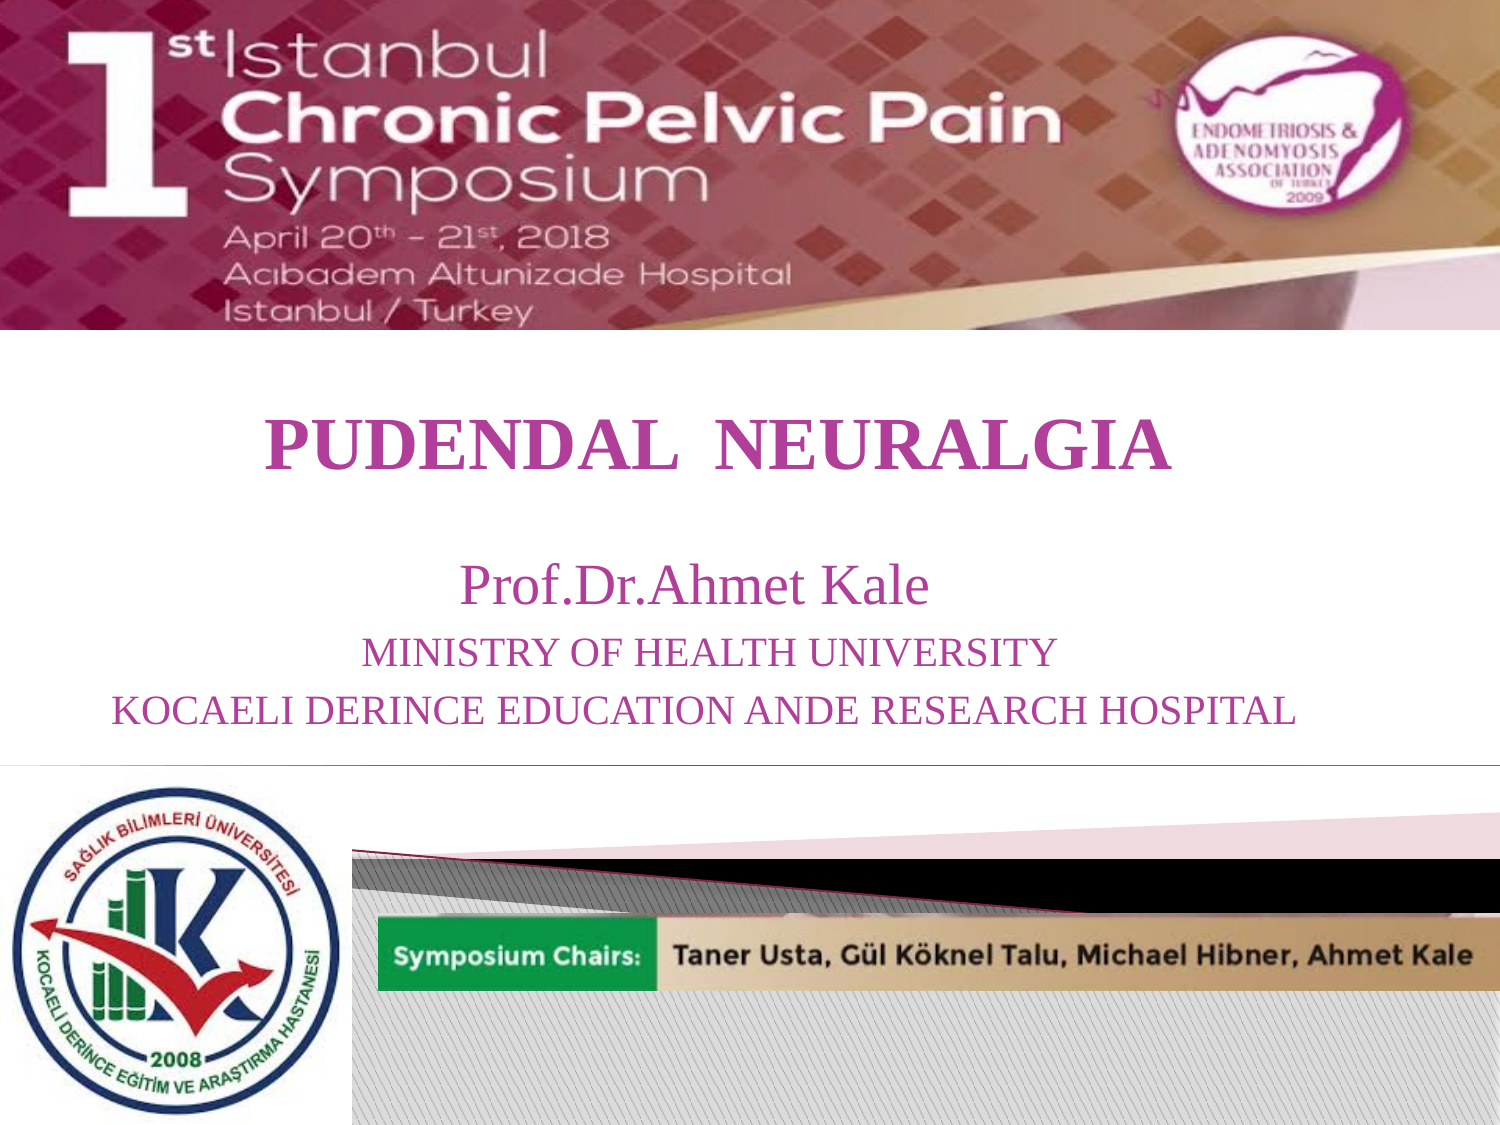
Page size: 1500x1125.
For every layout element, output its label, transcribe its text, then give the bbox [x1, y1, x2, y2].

picture [0, 0, 1500, 330]
subtitle Prof.Dr.Ahmet Kale MINISTRY OF HEALTH UNIVERSITY KOCAELI DERINCE EDUCATION ANDE RESEARCH HOSPITAL [64, 539, 1365, 823]
picture [0, 773, 1500, 1125]
title PUDENDAL NEURALGIA [159, 410, 1294, 493]
